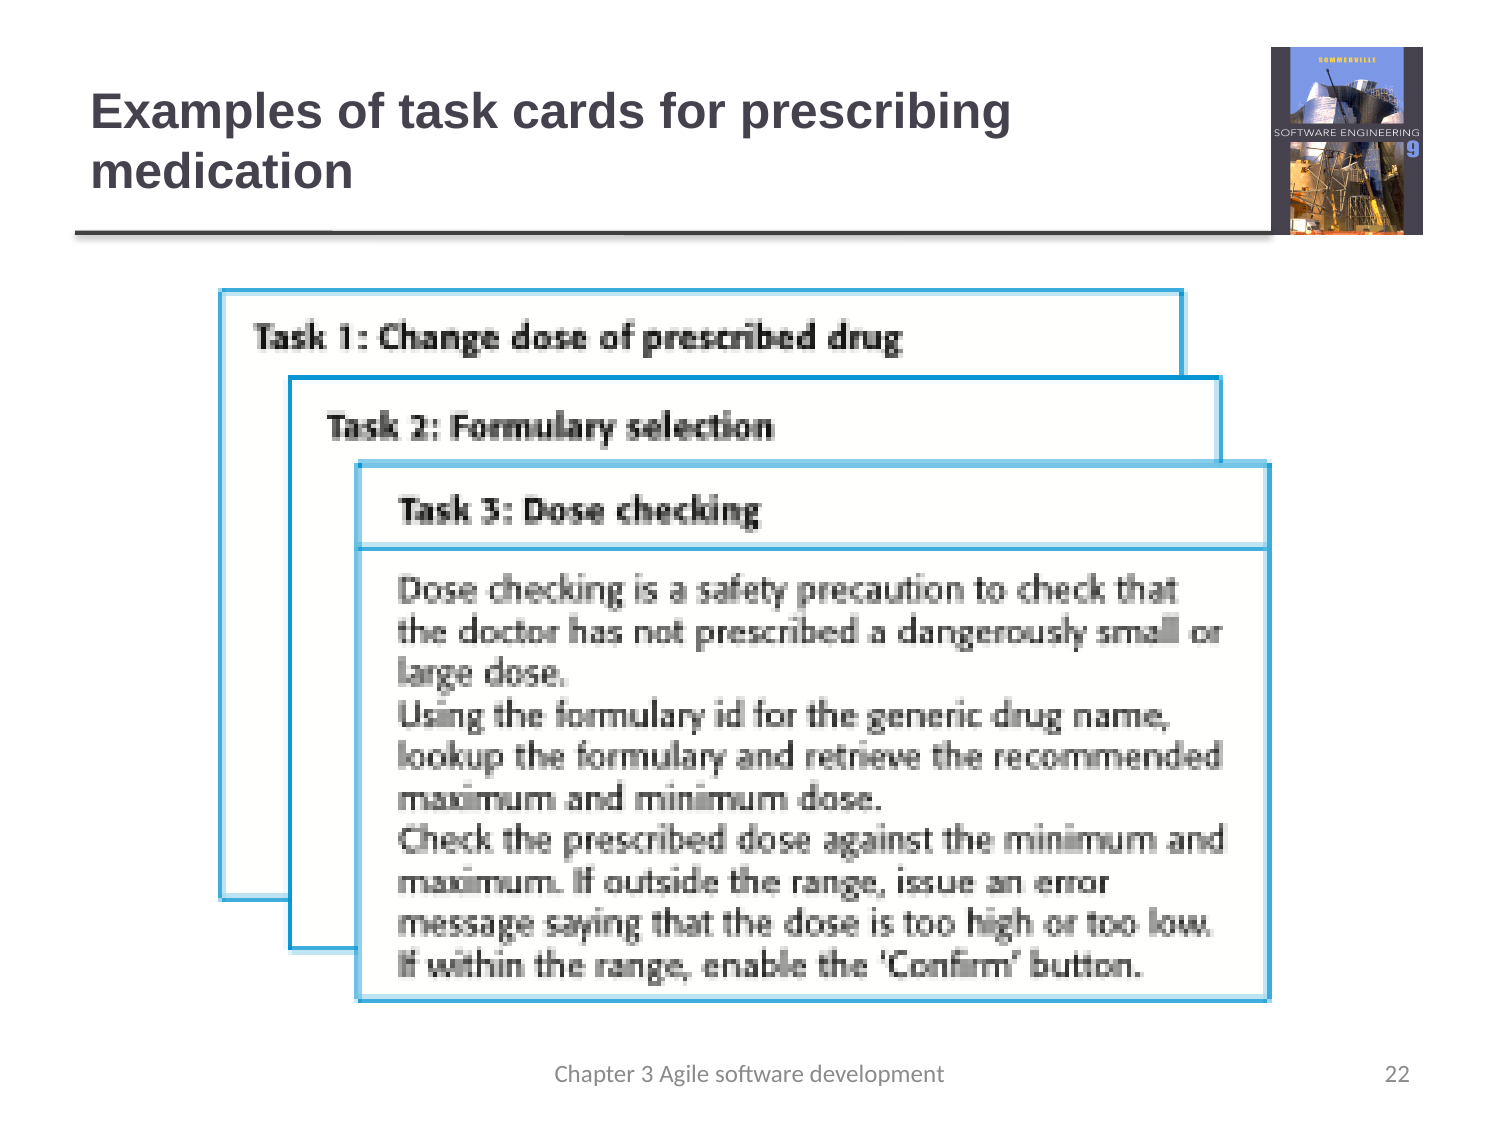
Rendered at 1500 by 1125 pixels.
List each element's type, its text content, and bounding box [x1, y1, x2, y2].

slide_number 22 [1074, 1042, 1425, 1103]
picture [218, 288, 1272, 1031]
title Examples of task cards for prescribing medication [74, 44, 1272, 233]
footer Chapter 3 Agile software development [512, 1042, 988, 1103]
picture [1272, 47, 1423, 235]
